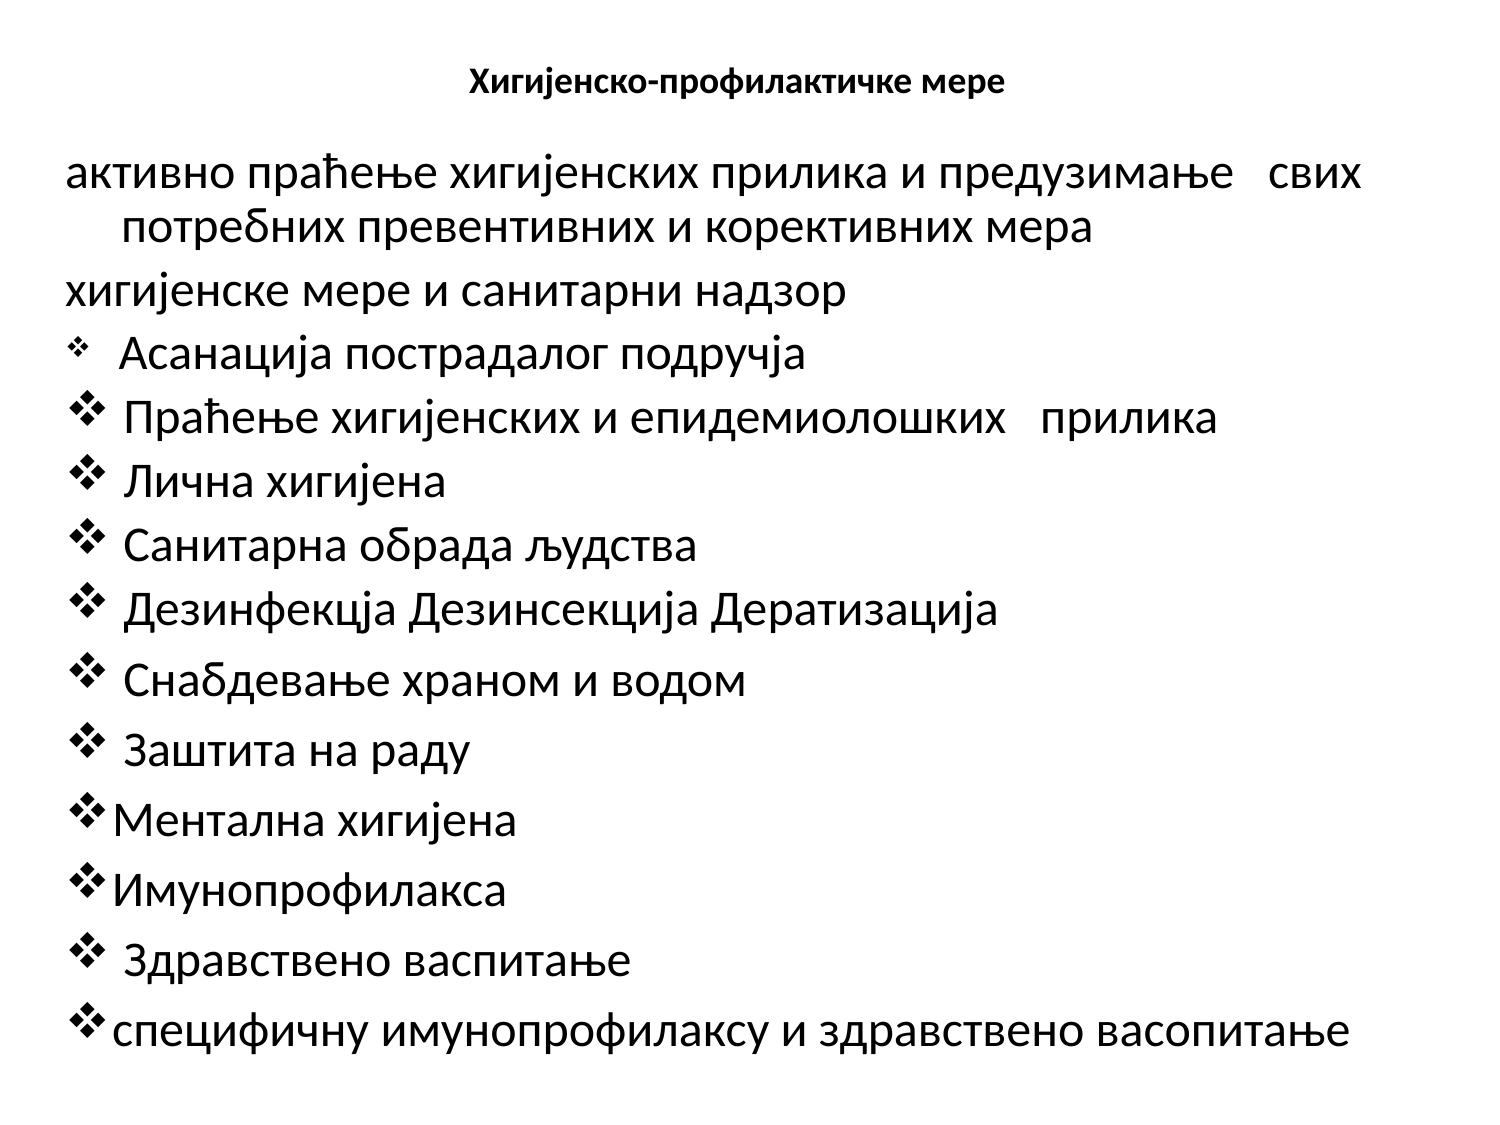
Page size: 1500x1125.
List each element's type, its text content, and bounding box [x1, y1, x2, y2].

title Хигијенско-профилактичке мере [387, 3, 1088, 137]
list активно праћење хигијенских прилика и предузимање свих потребних превентивних и корективних мера хигијенске мере и санитарни надзор Асанација пострадалог подручја Праћење хигијенских и епидемиолошких прилика Лична хигијена Санитарна обрада људства Дезинфекцја Дезинсекција Дератизација Снабдевање храном и водом Заштита на раду Ментална хигијена Имунопрофилакса Здравствено васпитање специфичну имунопрофилаксу и здравствено васопитање [50, 137, 1463, 1075]
